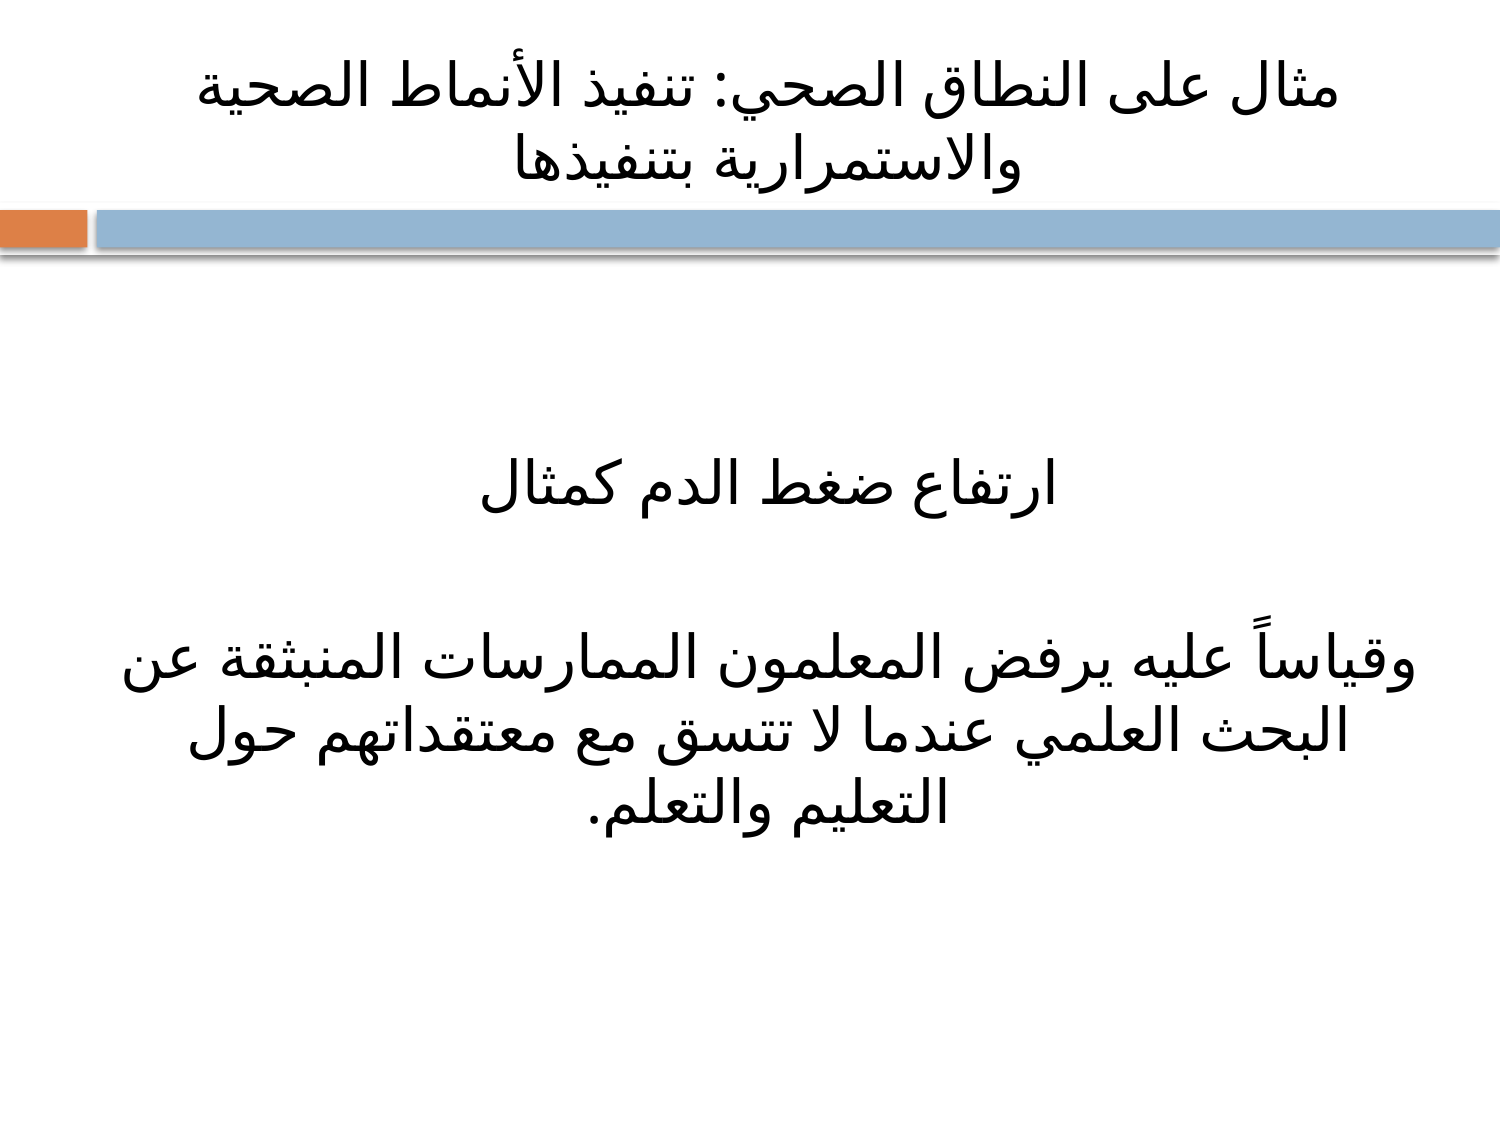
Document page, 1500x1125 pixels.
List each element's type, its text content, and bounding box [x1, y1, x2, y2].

list ارتفاع ضغط الدم كمثال وقياساً عليه يرفض المعلمون الممارسات المنبثقة عن البحث العلمي عندما لا تتسق مع معتقداتهم حول التعليم والتعلم. [100, 262, 1438, 1000]
title مثال على النطاق الصحي: تنفيذ الأنماط الصحية والاستمرارية بتنفيذها [100, 37, 1438, 200]
